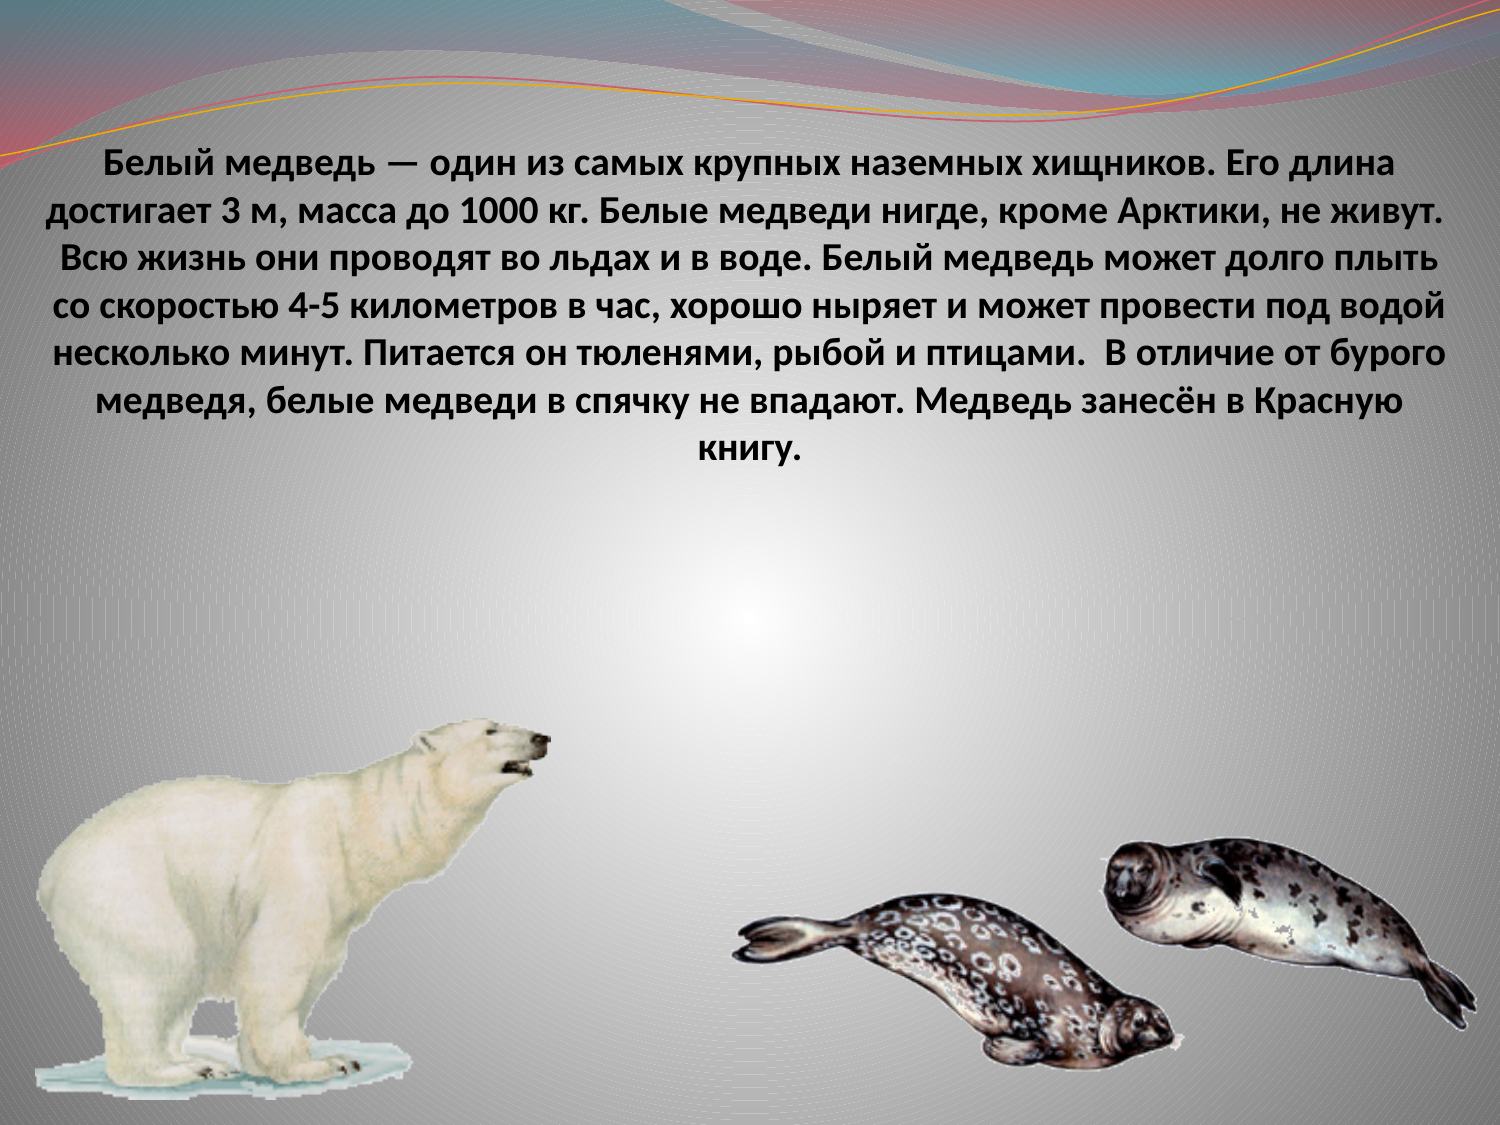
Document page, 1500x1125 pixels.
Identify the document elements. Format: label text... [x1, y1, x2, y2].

picture [714, 761, 1208, 1125]
picture [34, 718, 551, 1101]
text_box Белый медведь — один из самых крупных наземных хищников. Его длина достигает 3 м, масса до 1000 кг. Белые медведи нигде, кроме Арктики, не живут. Всю жизнь они проводят во льдах и в воде. Белый медведь может долго плыть со скоростью 4-5 километров в час, хорошо ныряет и может провести под водой несколько минут. Питается он тюленями, рыбой и птицами. В отличие от бурого медведя, белые медведи в спячку не впадают. Медведь занесён в Красную книгу. [23, 128, 1477, 476]
picture [1077, 749, 1500, 1088]
